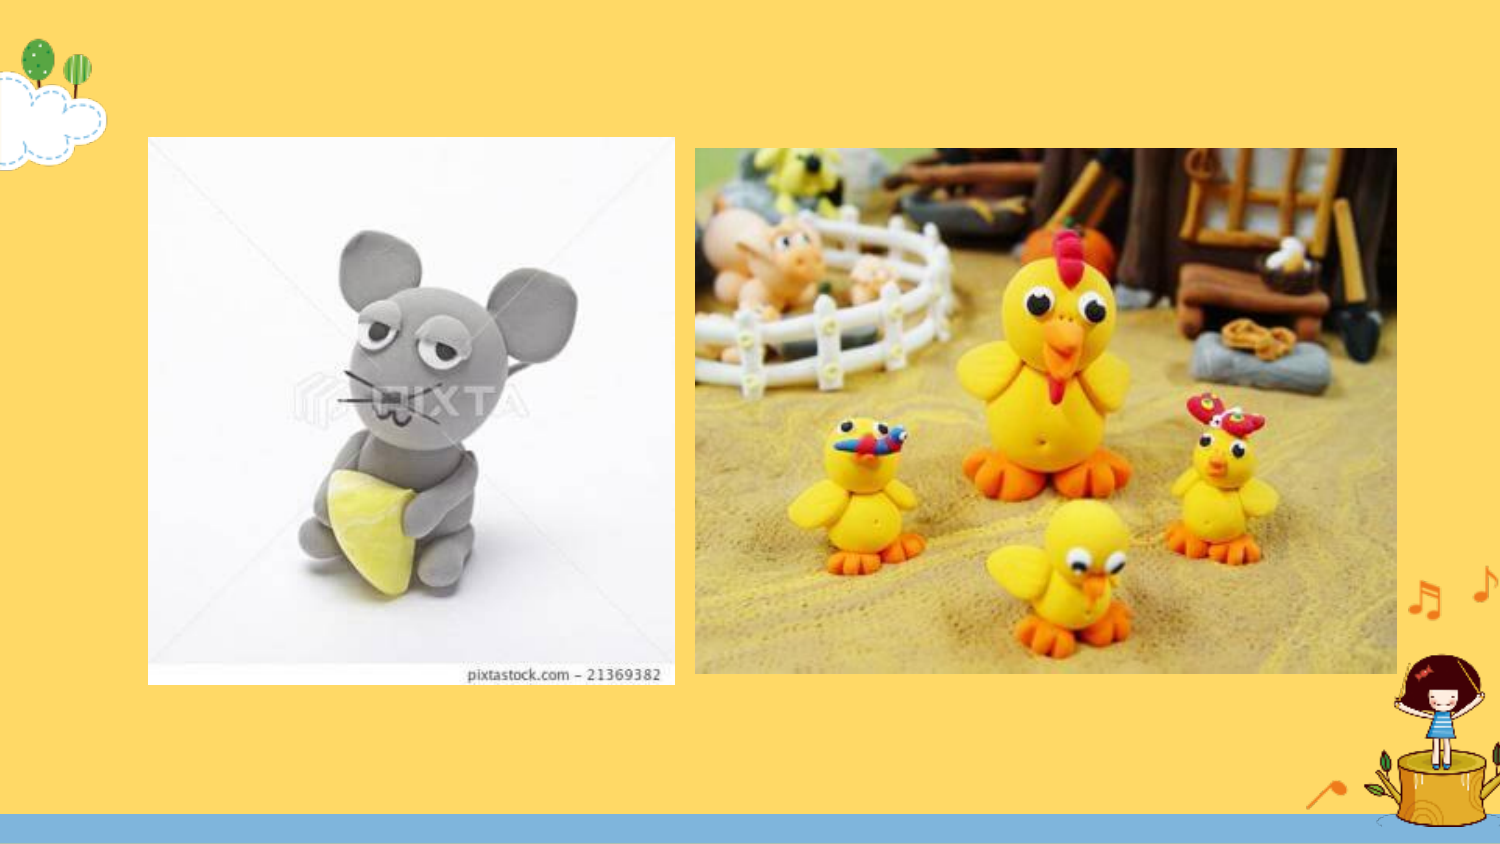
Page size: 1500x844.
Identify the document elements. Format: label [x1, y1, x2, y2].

picture [695, 148, 1500, 844]
picture [148, 137, 675, 686]
picture [0, 0, 132, 229]
